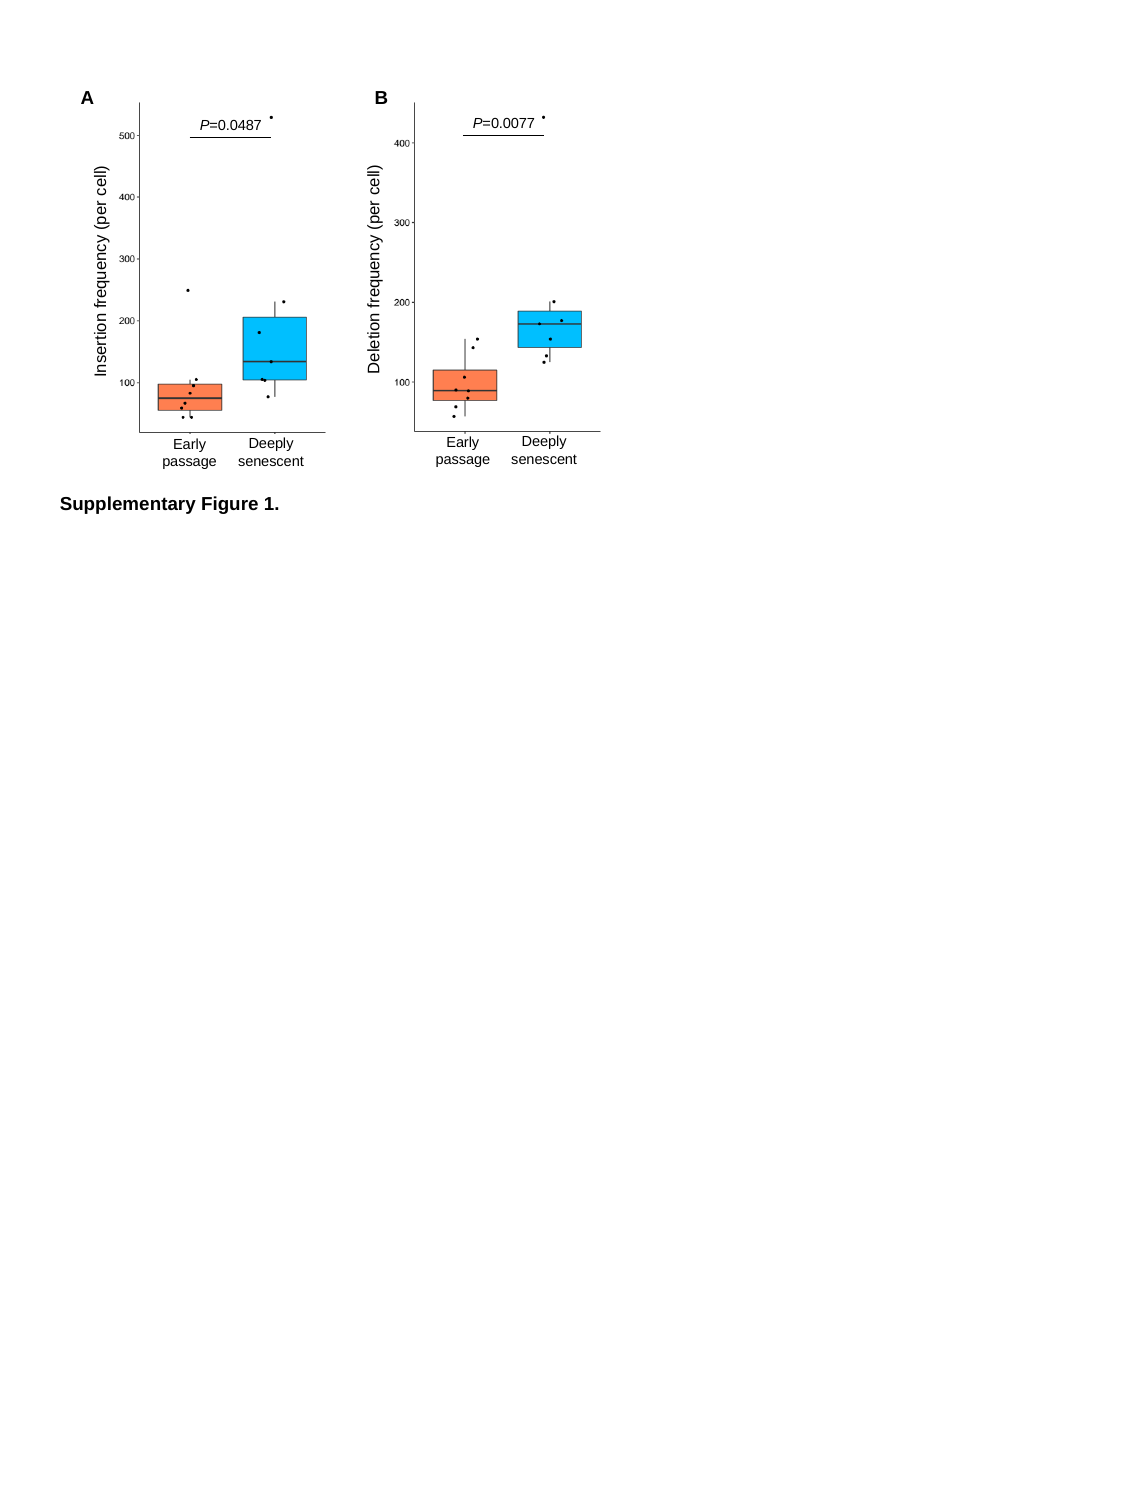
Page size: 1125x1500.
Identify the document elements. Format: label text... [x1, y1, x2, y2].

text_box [82, 97, 332, 478]
text_box B [357, 78, 406, 97]
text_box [355, 97, 605, 476]
text_box A [63, 78, 112, 117]
text_box Supplementary Figure 1. [45, 484, 951, 522]
